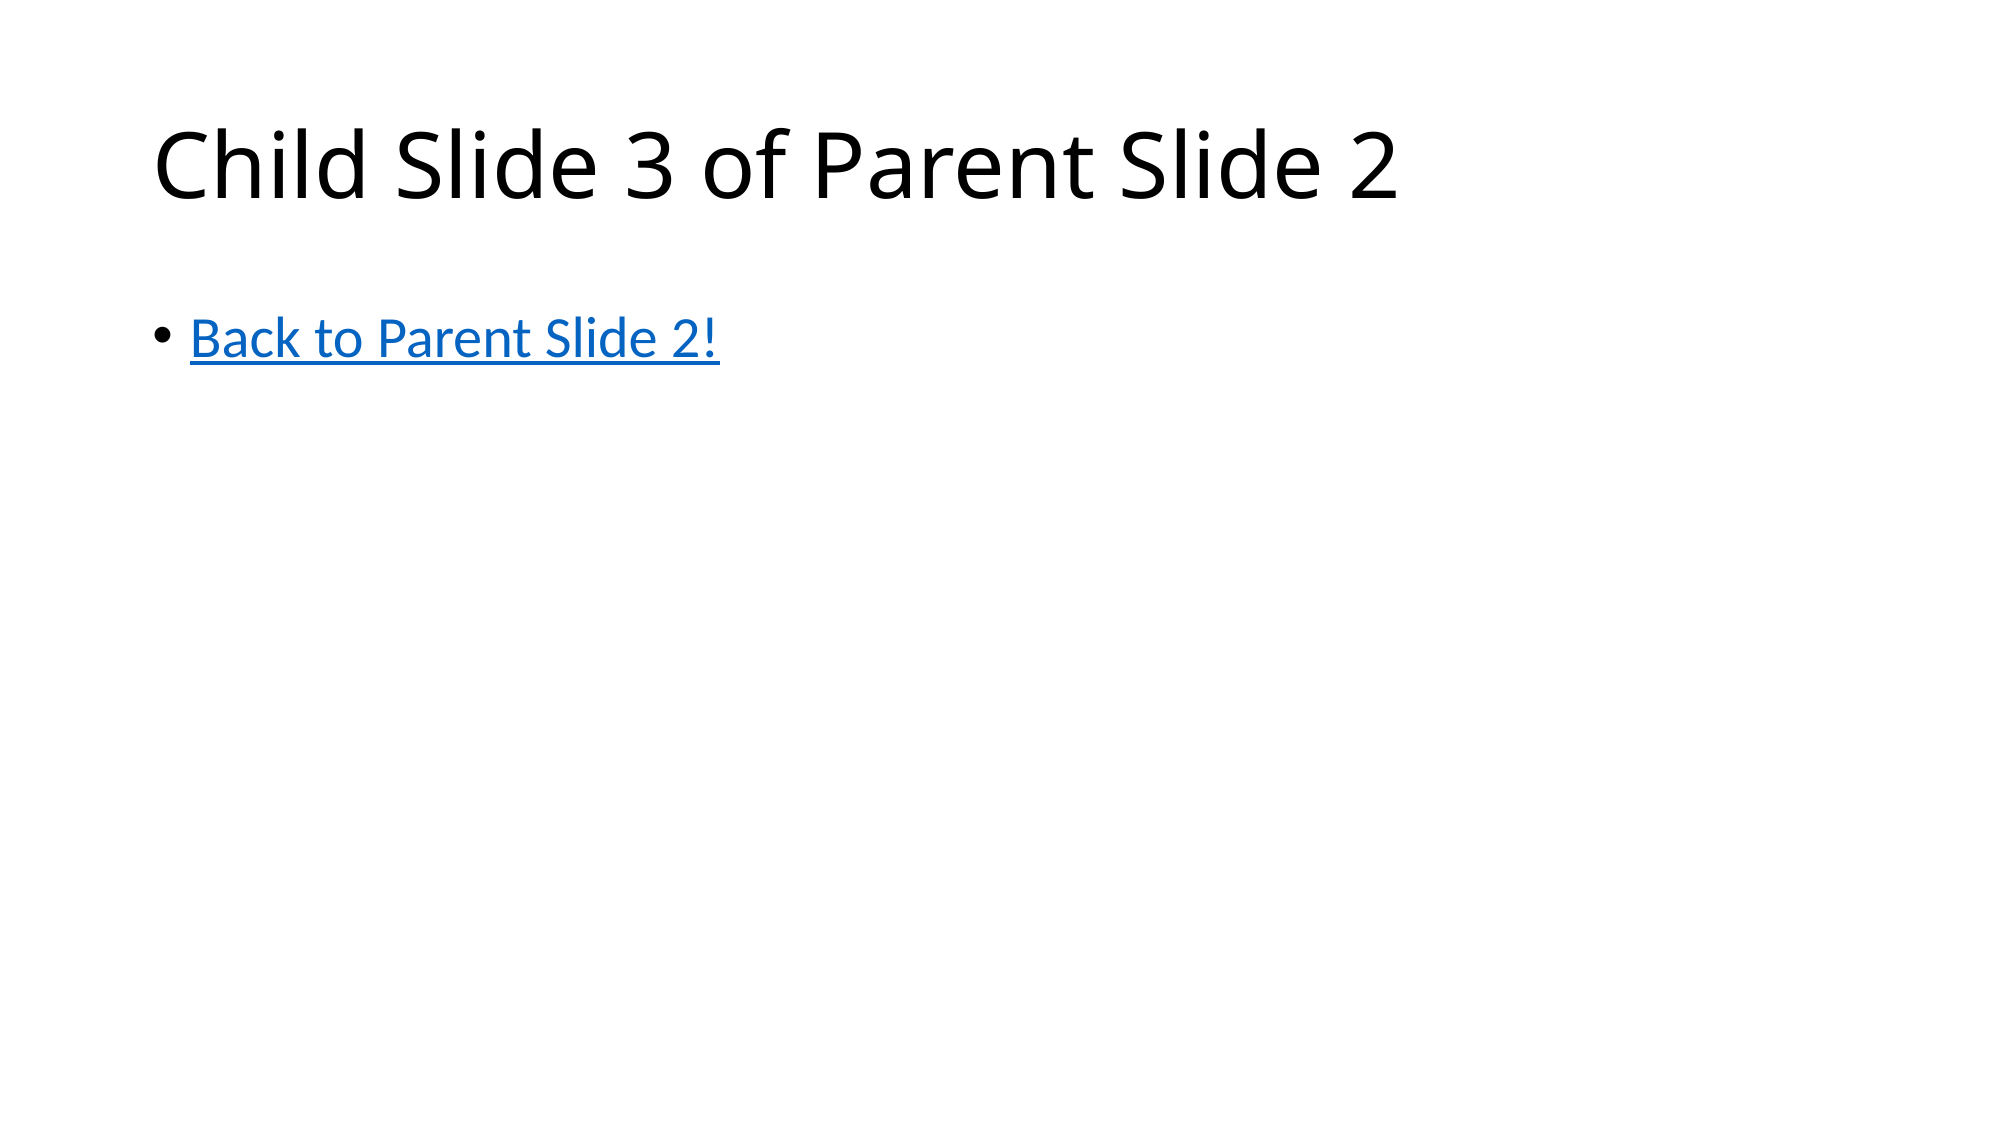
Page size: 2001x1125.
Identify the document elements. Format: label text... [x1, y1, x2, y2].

list Back to Parent Slide 2! [137, 299, 1863, 1014]
title Child Slide 3 of Parent Slide 2 [137, 59, 1863, 278]
